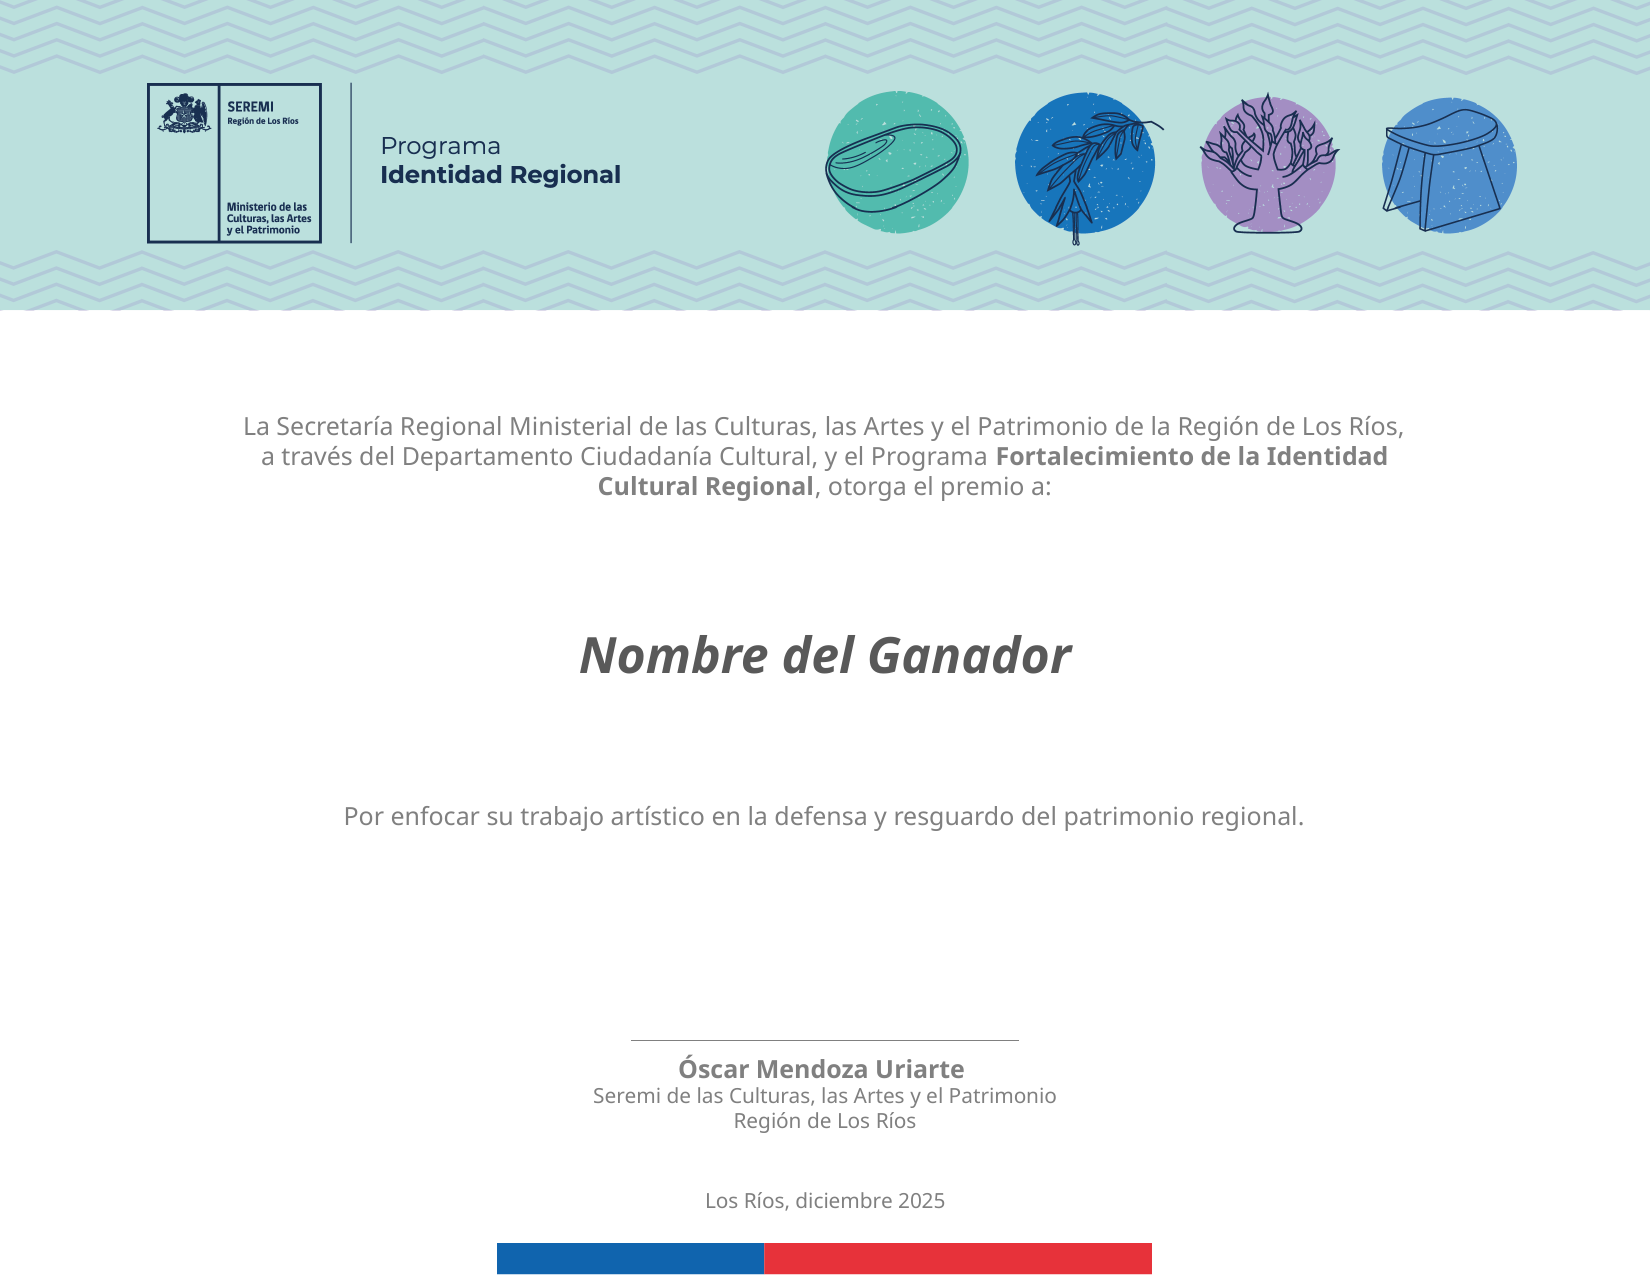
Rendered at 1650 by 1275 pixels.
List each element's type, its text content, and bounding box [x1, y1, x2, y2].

text_box Por enfocar su trabajo artístico en la defensa y resguardo del patrimonio regional. [120, 792, 1530, 838]
picture [497, 1243, 1152, 1275]
text_box Óscar Mendoza Uriarte Seremi de las Culturas, las Artes y el Patrimonio Región de Los Ríos Los Ríos, diciembre 2025 [357, 1045, 1293, 1221]
picture [0, 0, 1650, 311]
text_box La Secretaría Regional Ministerial de las Culturas, las Artes y el Patrimonio de la Región de Los Ríos, a través del Departamento Ciudadanía Cultural, y el Programa Fortalecimiento de la Identidad Cultural Regional, otorga el premio a: [228, 403, 1422, 508]
text_box Nombre del Ganador [312, 615, 1338, 691]
